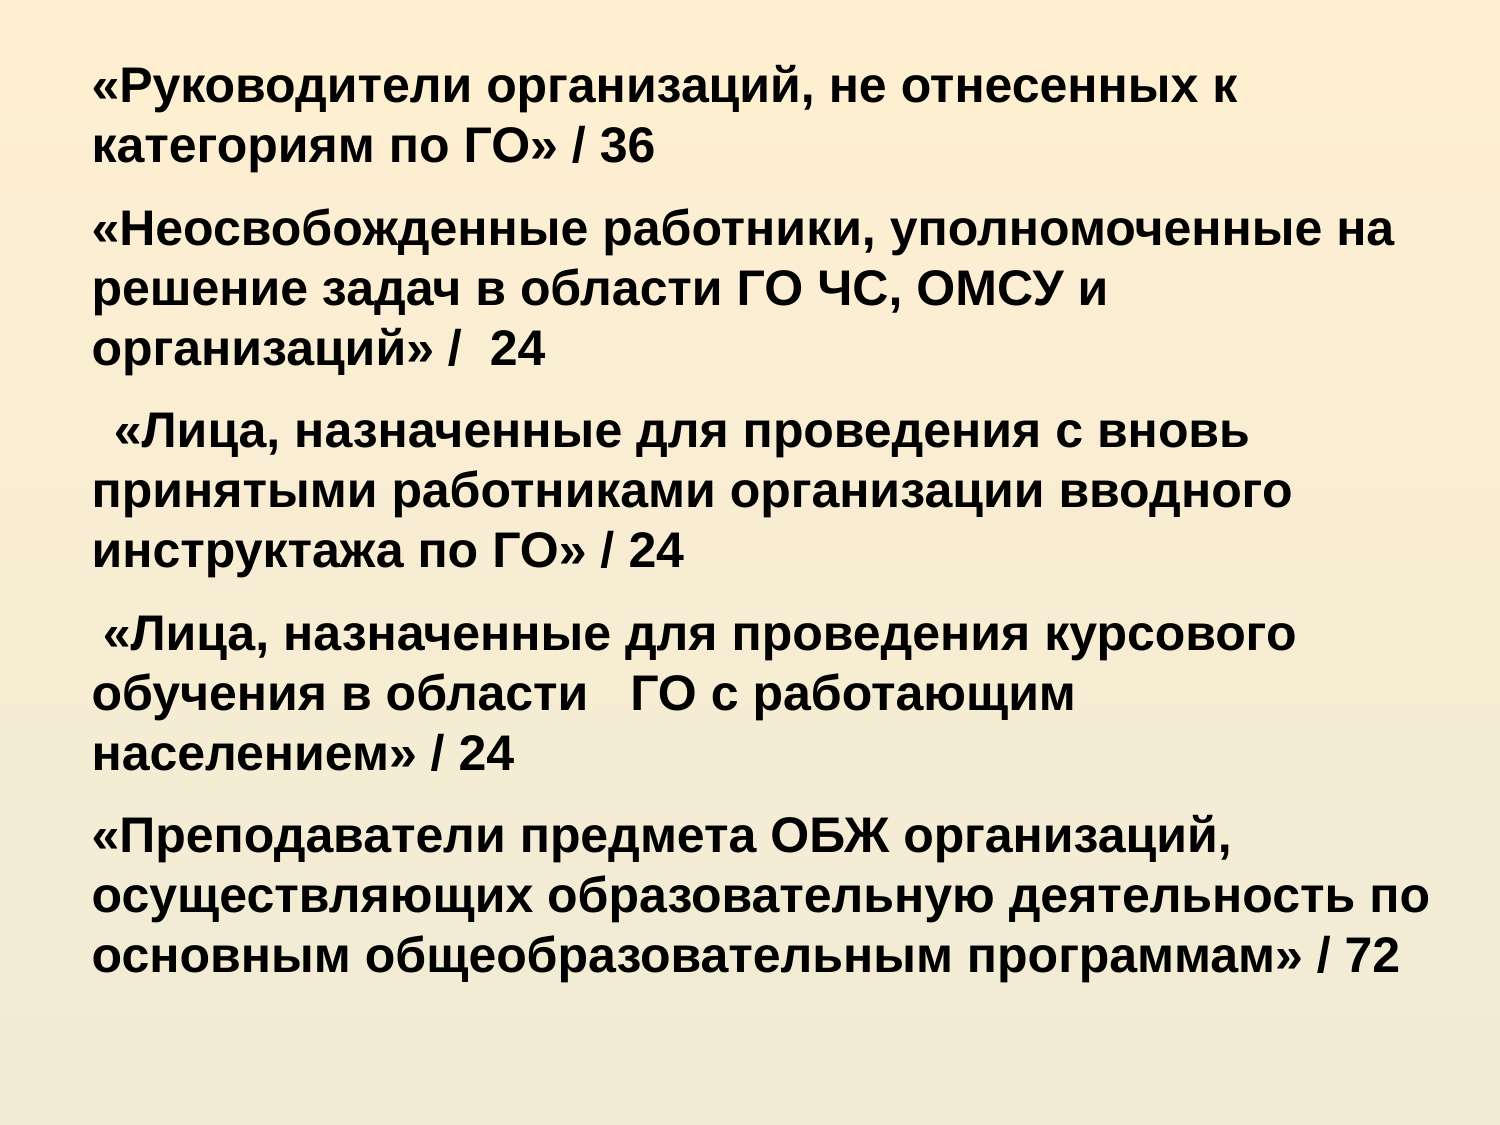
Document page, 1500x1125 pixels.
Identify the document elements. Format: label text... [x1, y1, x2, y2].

text_box «Руководители организаций, не отнесенных к категориям по ГО» / 36 «Неосвобожденные работники, уполномоченные на решение задач в области ГО ЧС, ОМСУ и организаций» / 24 «Лица, назначенные для проведения с вновь принятыми работниками организации вводного инструктажа по ГО» / 24 «Лица, назначенные для проведения курсового обучения в области ГО с работающим населением» / 24 «Преподаватели предмета ОБЖ организаций, осуществляющих образовательную деятельность по основным общеобразовательным программам» / 72 [76, 45, 1471, 1125]
